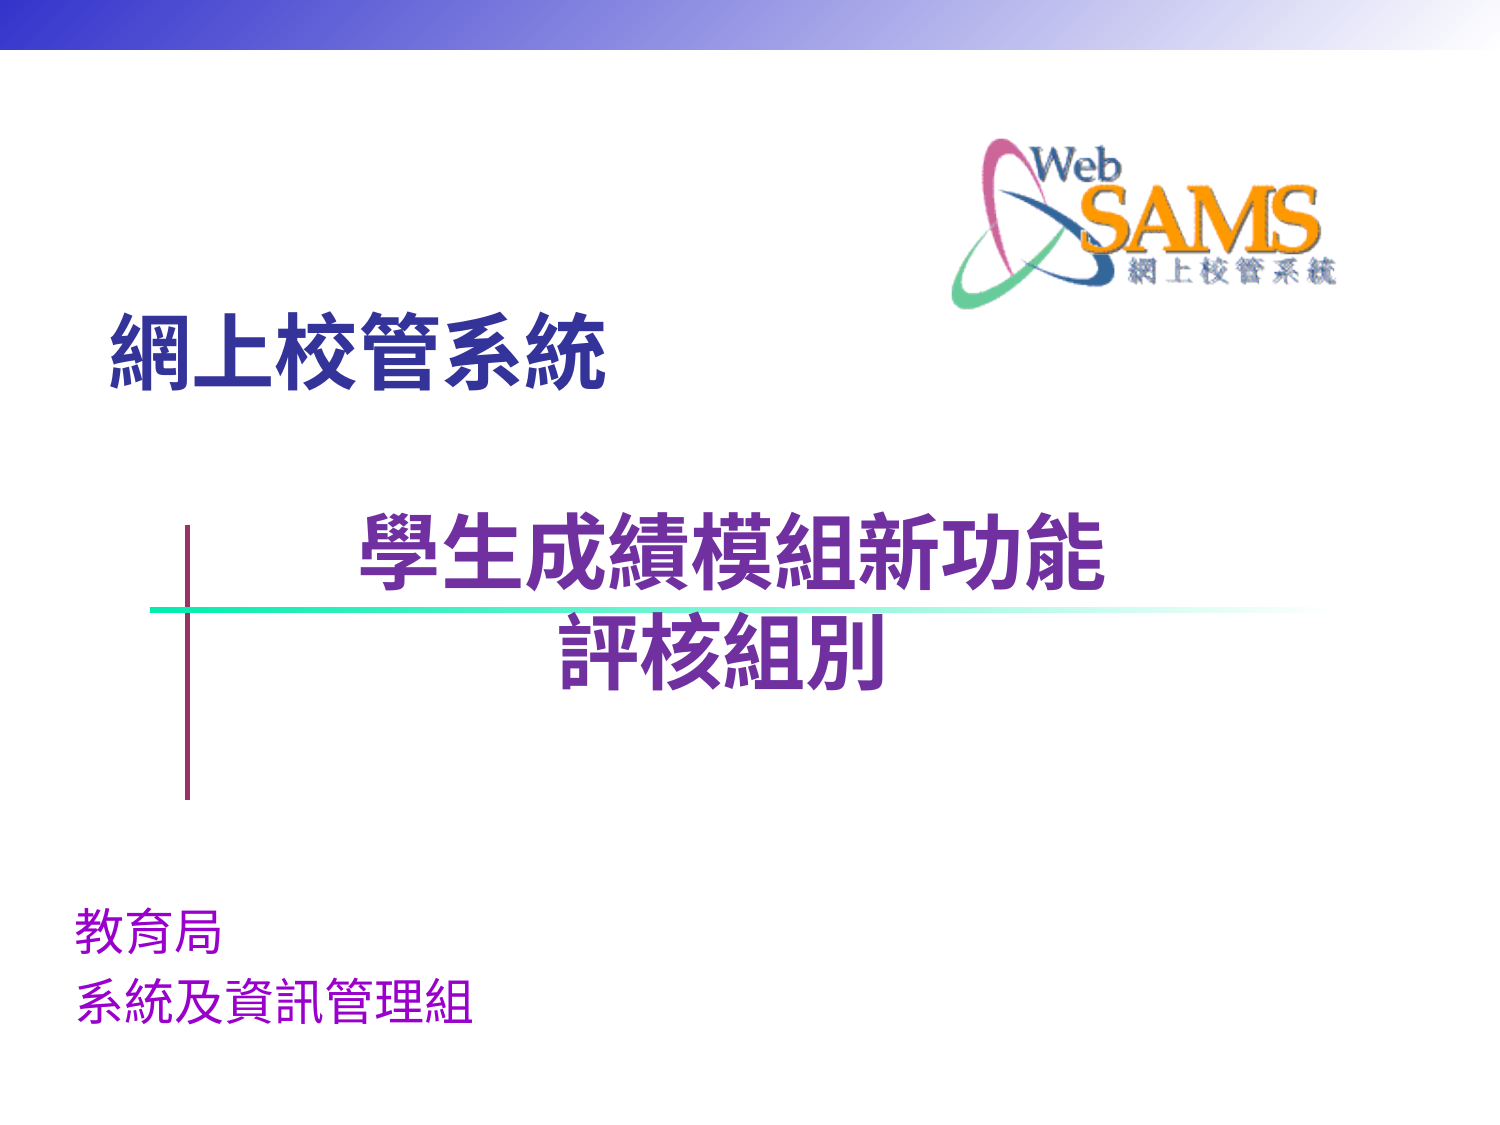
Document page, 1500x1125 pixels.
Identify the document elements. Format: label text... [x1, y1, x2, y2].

picture [950, 124, 1350, 292]
subtitle 教育局 系統及資訊管理組 [59, 893, 733, 1049]
text_box 網上校管系統 學生成績模組新功能 評核組別 [93, 292, 1372, 797]
